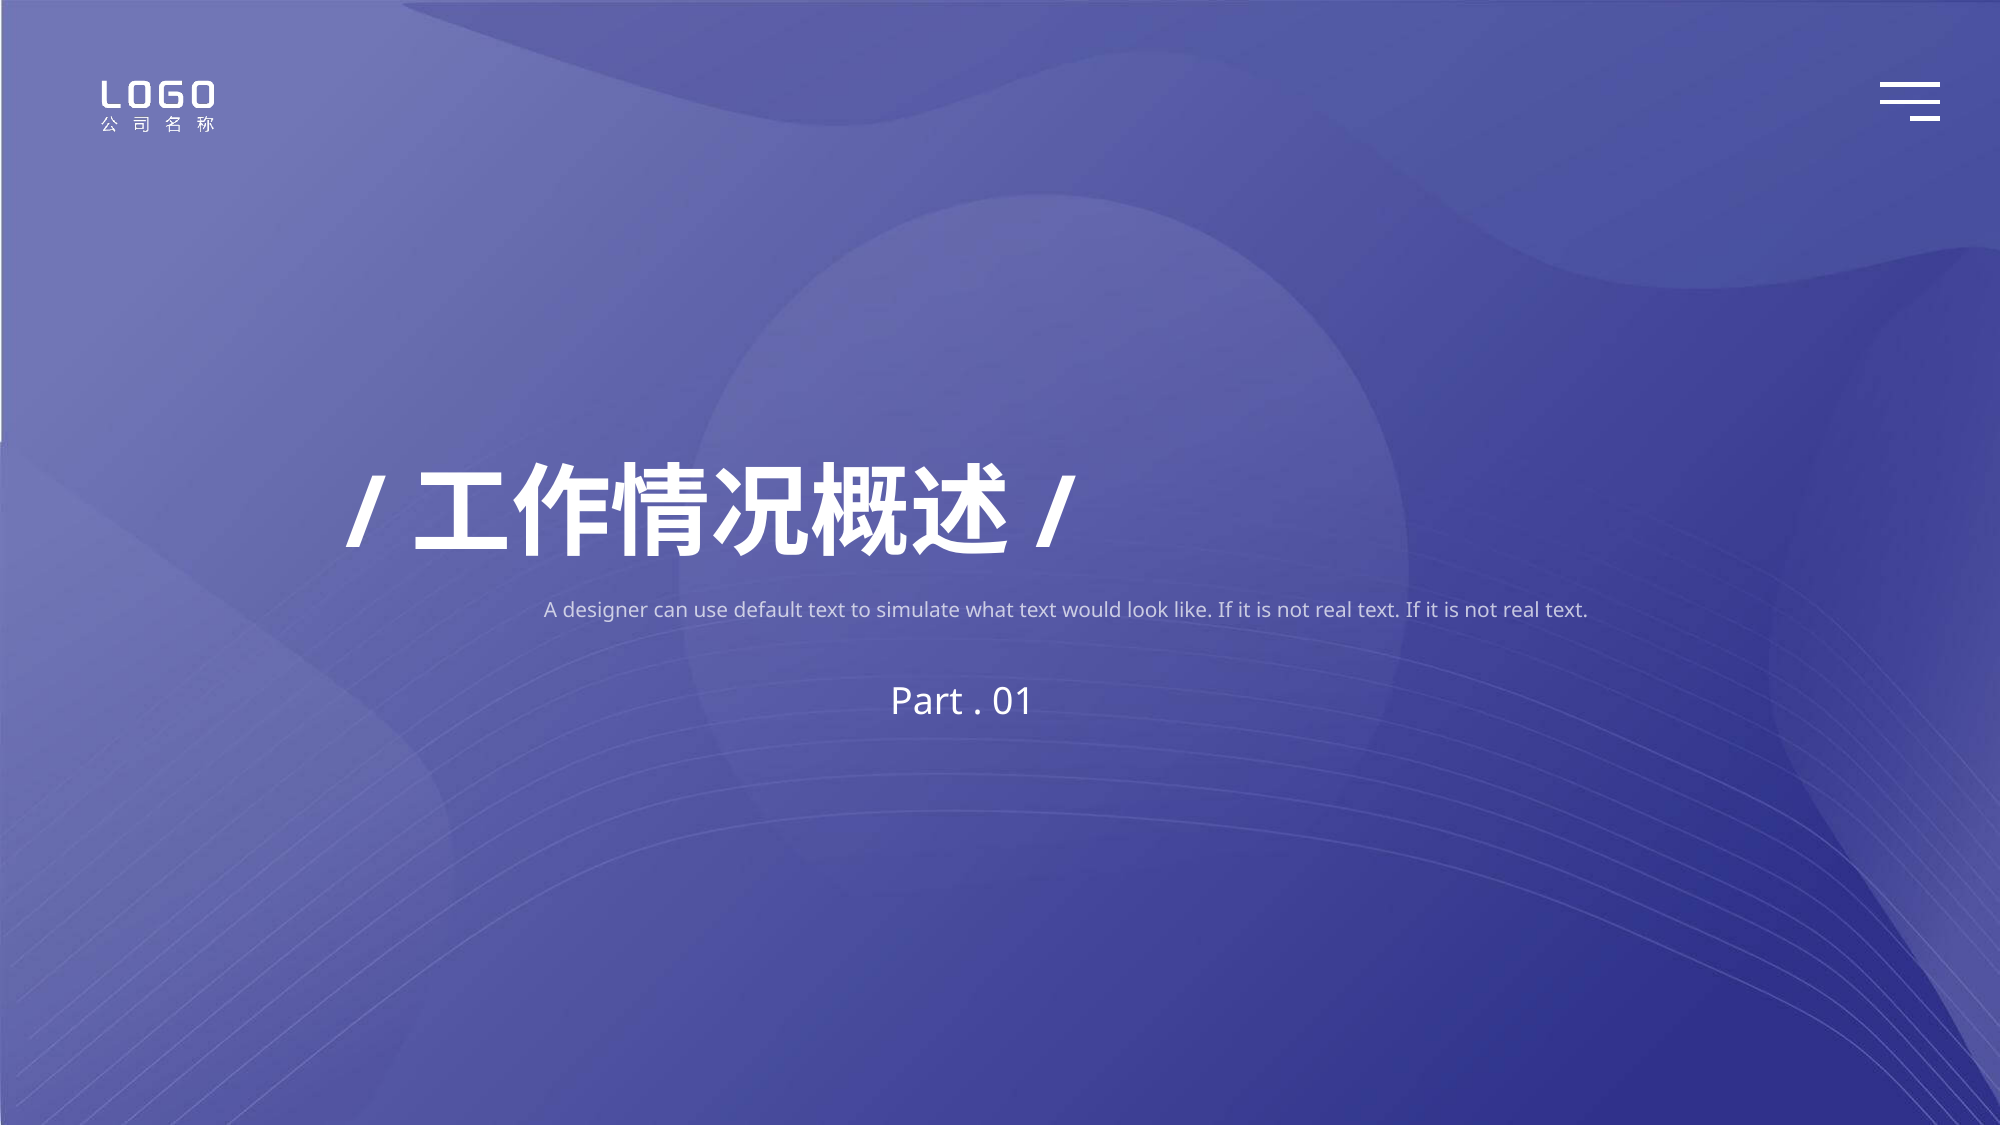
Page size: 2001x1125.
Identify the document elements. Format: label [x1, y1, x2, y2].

picture [0, 0, 2000, 1125]
text_box [1880, 84, 1940, 119]
